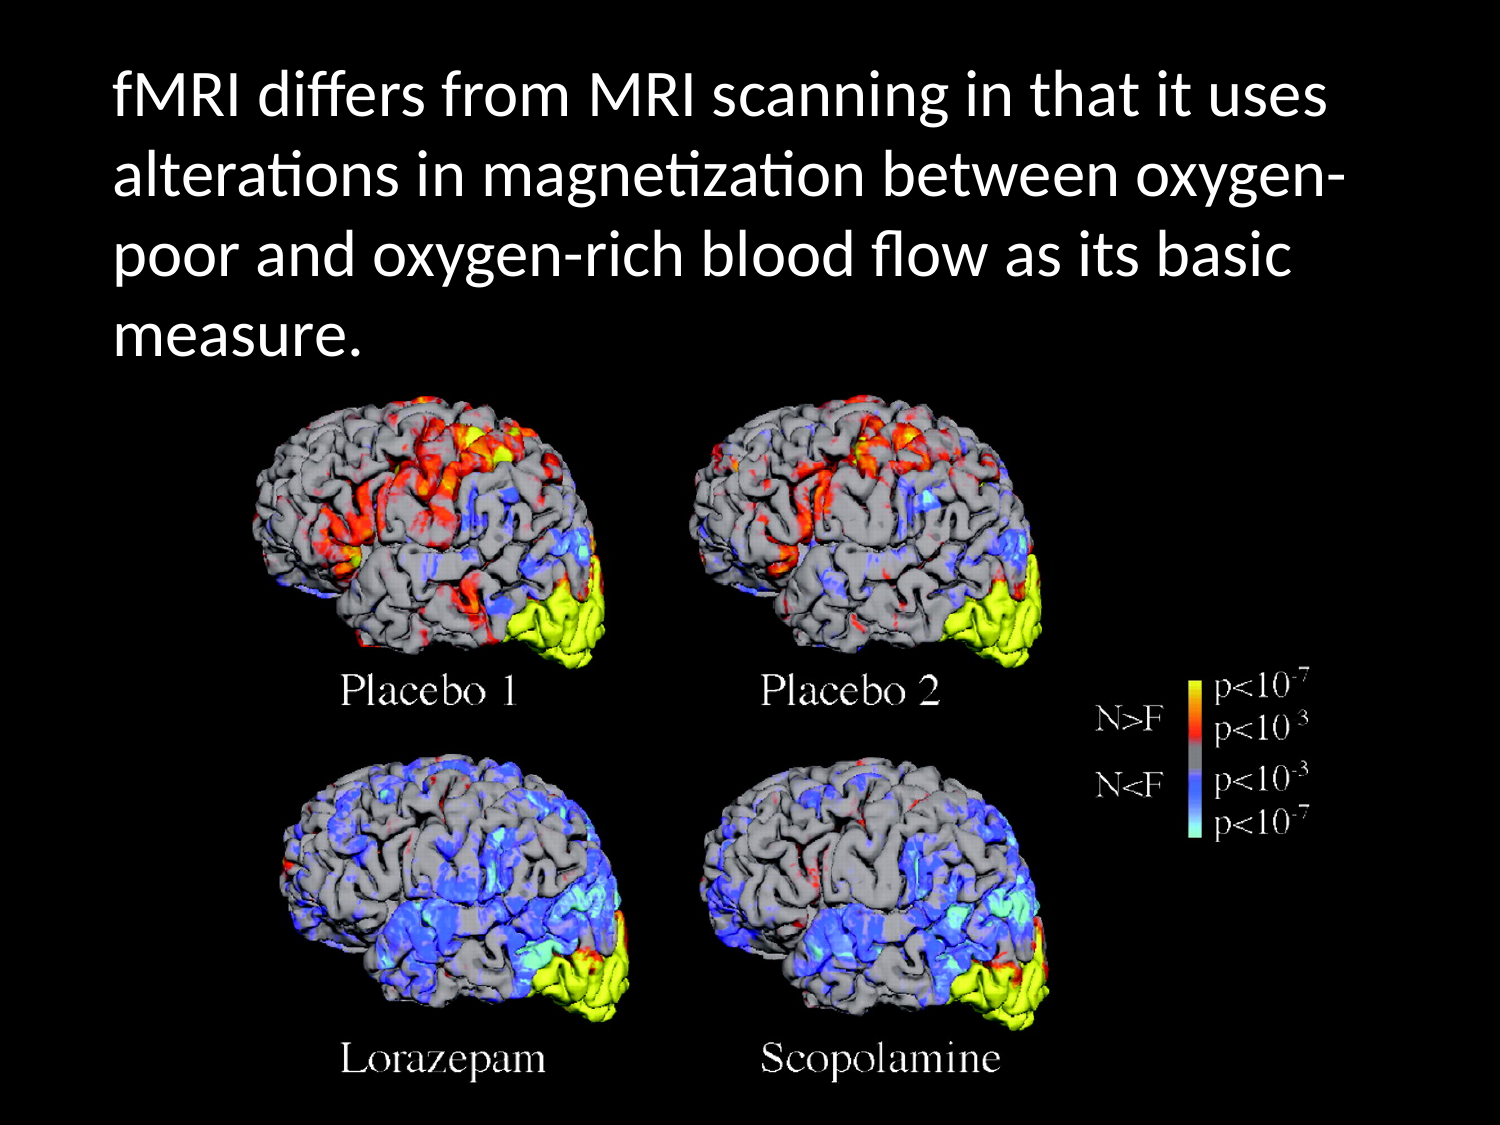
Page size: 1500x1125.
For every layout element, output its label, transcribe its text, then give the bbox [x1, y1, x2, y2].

list fMRI differs from MRI scanning in that it uses alterations in magnetization between oxygen-poor and oxygen-rich blood flow as its basic measure. [97, 42, 1448, 786]
picture [209, 377, 1353, 1113]
